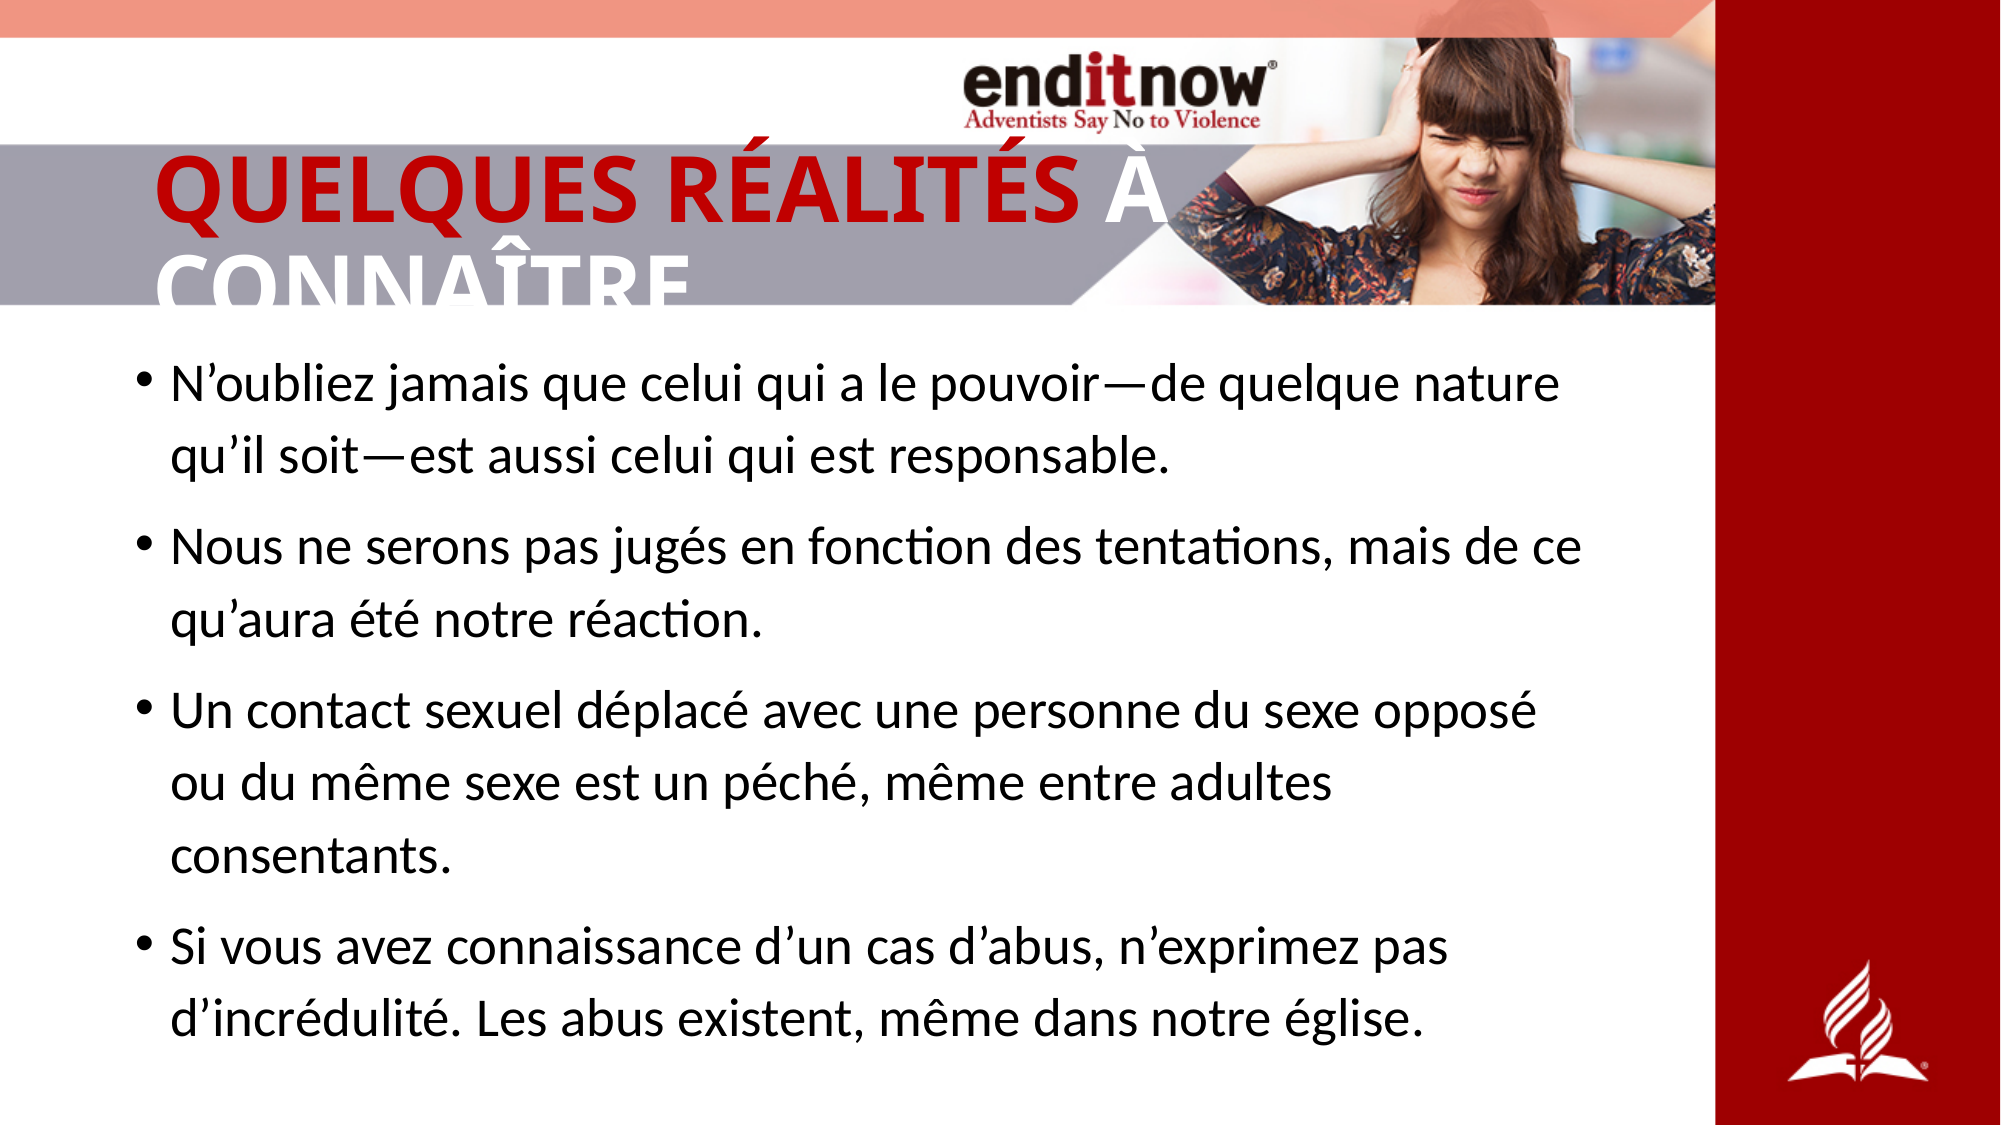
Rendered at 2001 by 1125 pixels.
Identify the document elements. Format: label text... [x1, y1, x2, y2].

title QUELQUES RÉALITÉS À CONNAÎTRE [137, 164, 1657, 321]
list N’oubliez jamais que celui qui a le pouvoir—de quelque nature qu’il soit—est aussi celui qui est responsable. Nous ne serons pas jugés en fonction des tentations, mais de ce qu’aura été notre réaction. Un contact sexuel déplacé avec une personne du sexe opposé ou du même sexe est un péché, même entre adultes consentants. Si vous avez connaissance d’un cas d’abus, n’exprimez pas d’incrédulité. Les abus existent, même dans notre église. [119, 247, 1603, 1061]
picture [0, 0, 2001, 1125]
